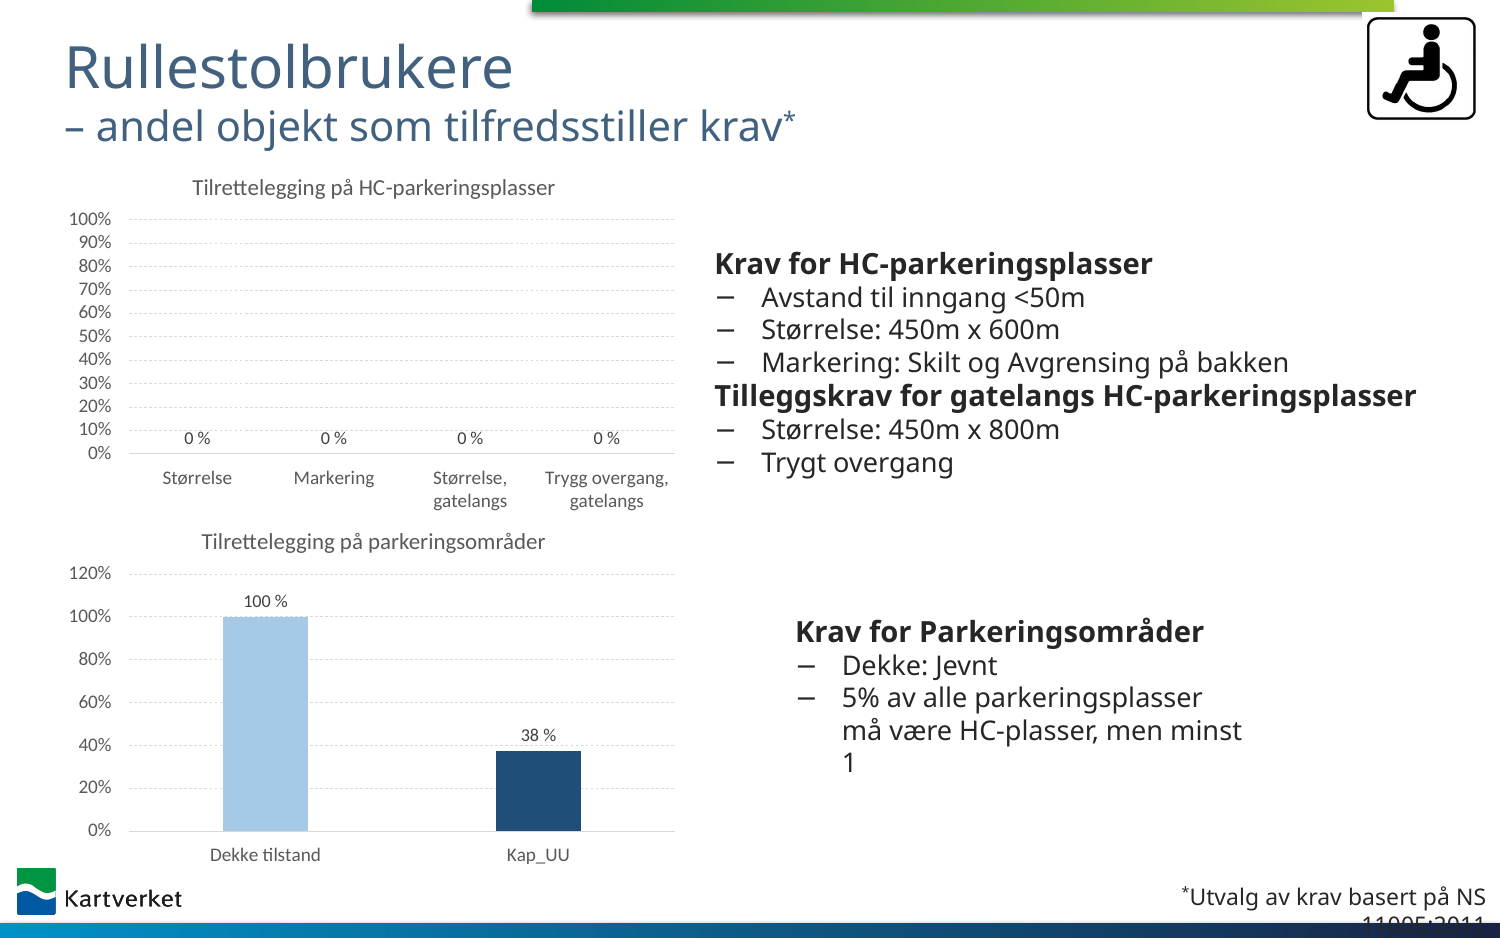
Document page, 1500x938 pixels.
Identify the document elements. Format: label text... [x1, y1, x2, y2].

picture [62, 166, 686, 519]
text_box Krav for Parkeringsområder Dekke: Jevnt 5% av alle parkeringsplasser må være HC-plasser, men minst 1 [780, 605, 1261, 786]
picture [62, 520, 686, 874]
text_box Krav for HC-parkeringsplasser Avstand til inngang <50m Størrelse: 450m x 600m Markering: Skilt og Avgrensing på bakken Tilleggskrav for gatelangs HC-parkeringsplasser Størrelse: 450m x 800m Trygt overgang [699, 237, 1433, 485]
text_box *Utvalg av krav basert på NS 11005:2011 [1068, 873, 1500, 938]
text_box Rullestolbrukere – andel objekt som tilfredsstiller krav* [49, 25, 1431, 158]
picture [1362, 12, 1481, 126]
